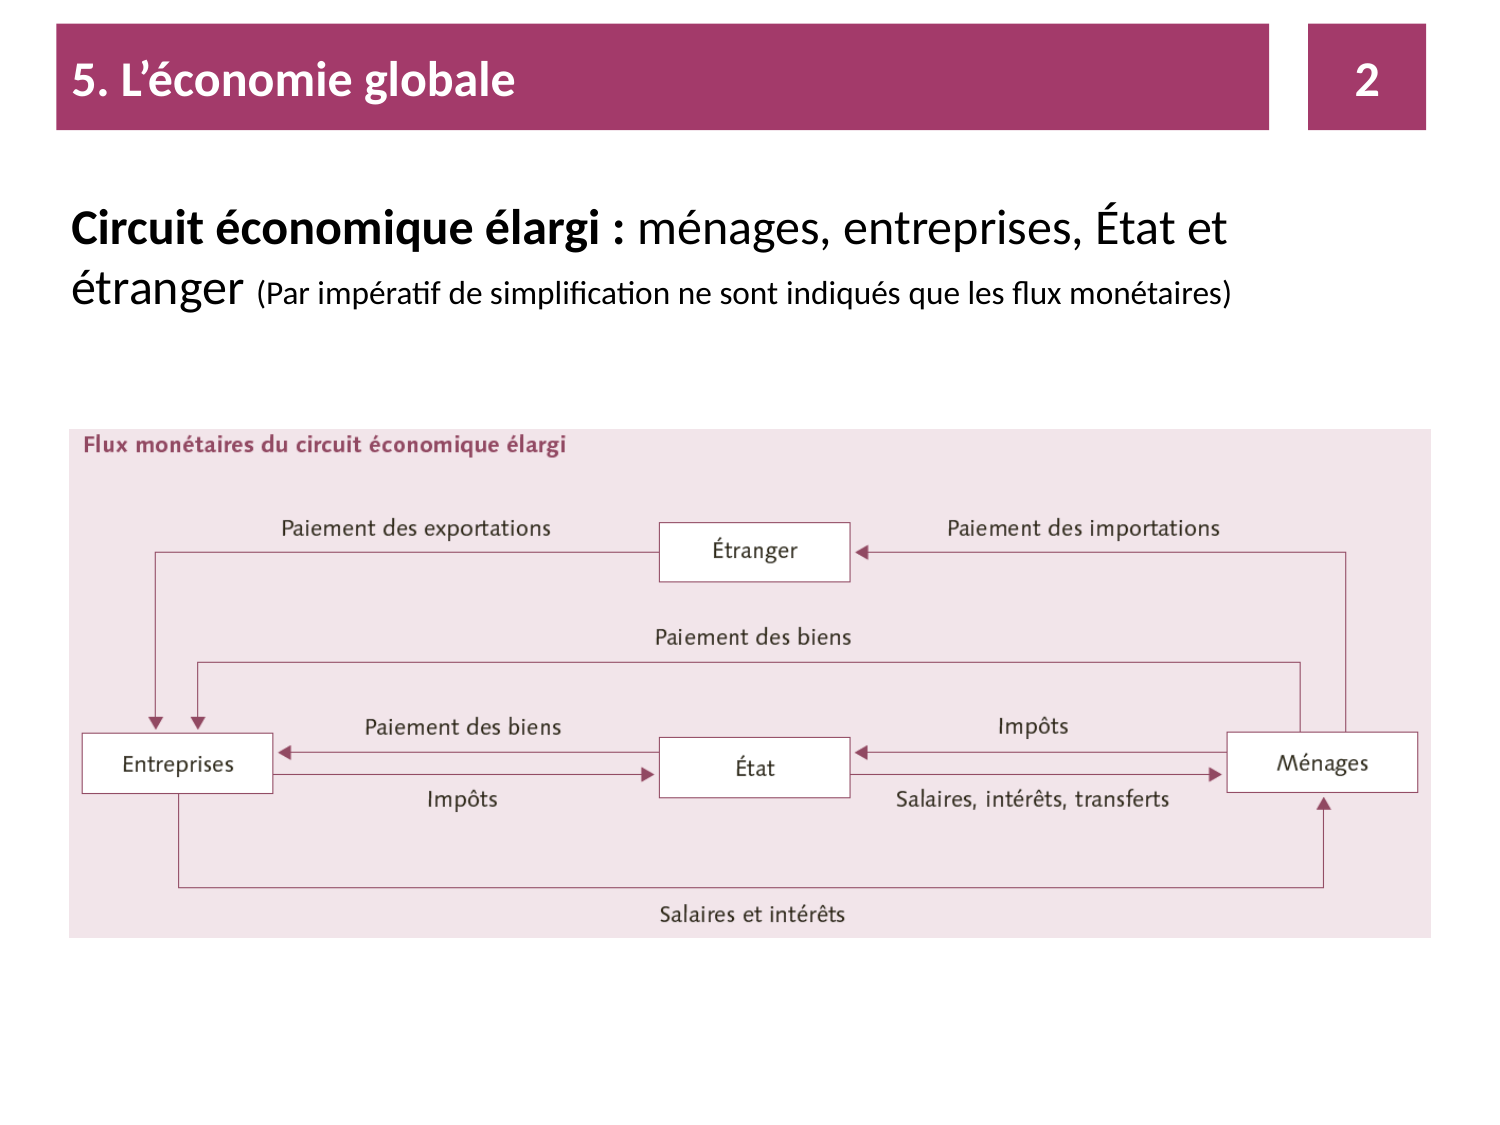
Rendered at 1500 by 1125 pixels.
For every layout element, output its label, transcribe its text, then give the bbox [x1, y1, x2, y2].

text_box 5. L’économie globale [56, 23, 1270, 131]
text_box Circuit économique élargi : ménages, entreprises, État et étranger (Par impératif de simplification ne sont indiqués que les flux monétaires) [56, 187, 1418, 323]
picture [69, 429, 1431, 938]
text_box 2 [1308, 23, 1427, 131]
